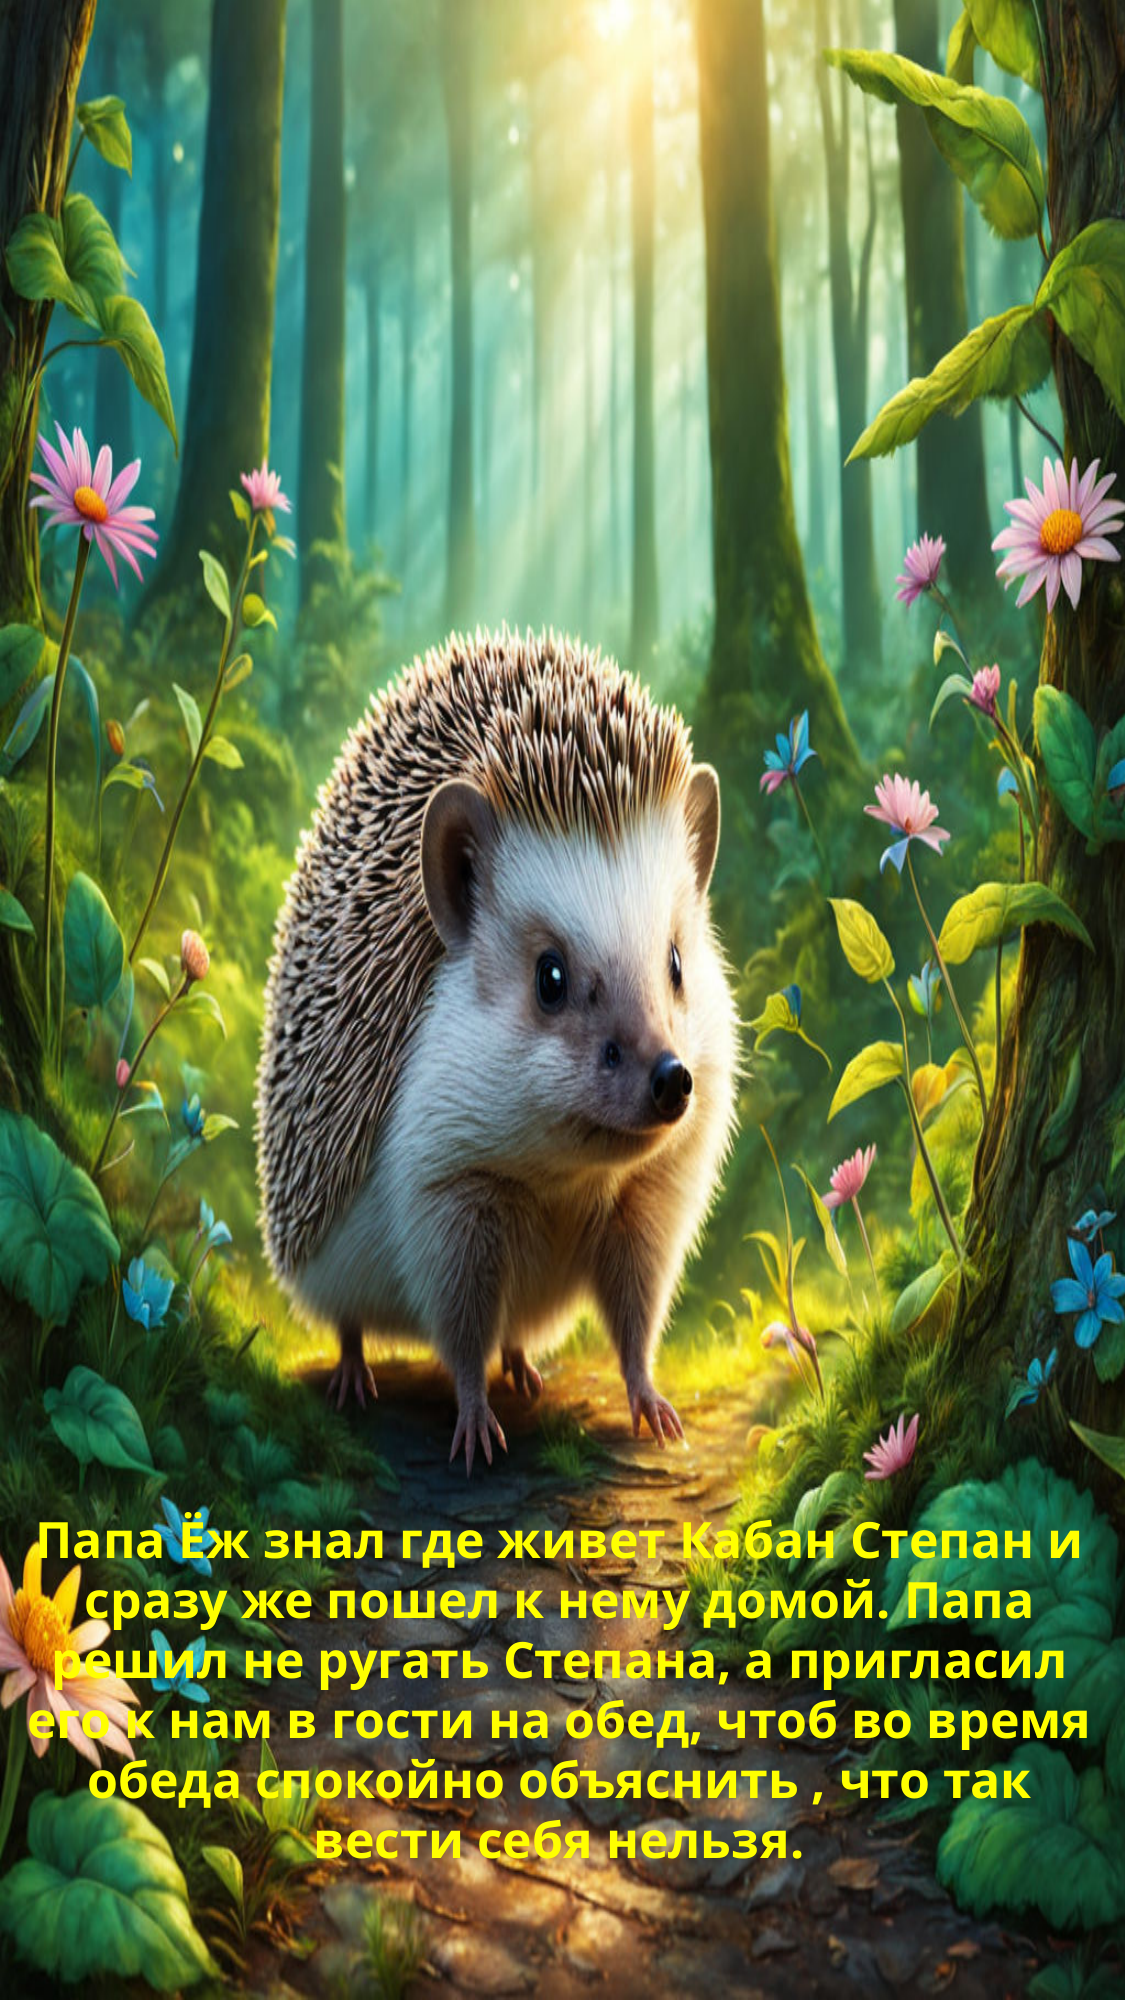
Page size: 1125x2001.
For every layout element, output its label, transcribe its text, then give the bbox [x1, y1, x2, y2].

picture [0, 0, 1125, 2000]
picture [1079, 1262, 1086, 1275]
text_box Папа Ёж знал где живет Кабан Степан и сразу же пошел к нему домой. Папа решил не ругать Степана, а пригласил его к нам в гости на обед, чтоб во время обеда спокойно объяснить , что так вести себя нельзя. [0, 1500, 1119, 1876]
